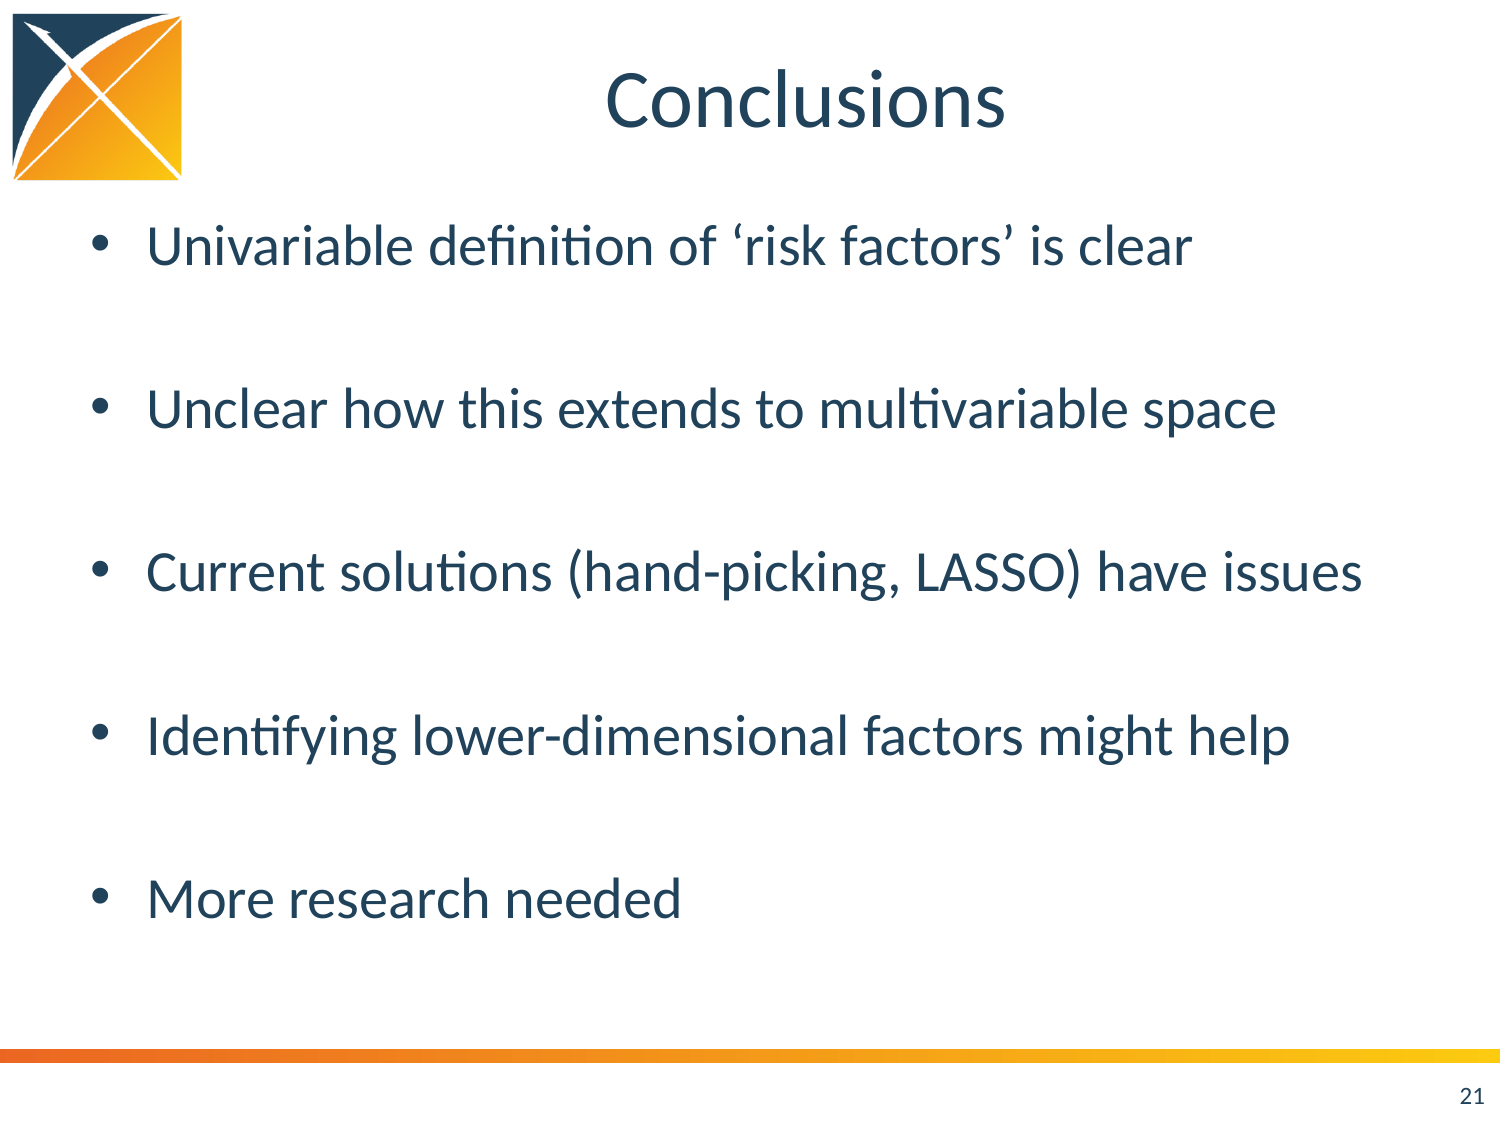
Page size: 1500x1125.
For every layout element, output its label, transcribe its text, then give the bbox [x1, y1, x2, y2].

list Univariable definition of ‘risk factors’ is clear Unclear how this extends to multivariable space Current solutions (hand-picking, LASSO) have issues Identifying lower-dimensional factors might help More research needed [75, 200, 1425, 1005]
title Conclusions [187, 24, 1425, 163]
slide_number 21 [1149, 1065, 1500, 1125]
picture [0, 0, 206, 200]
